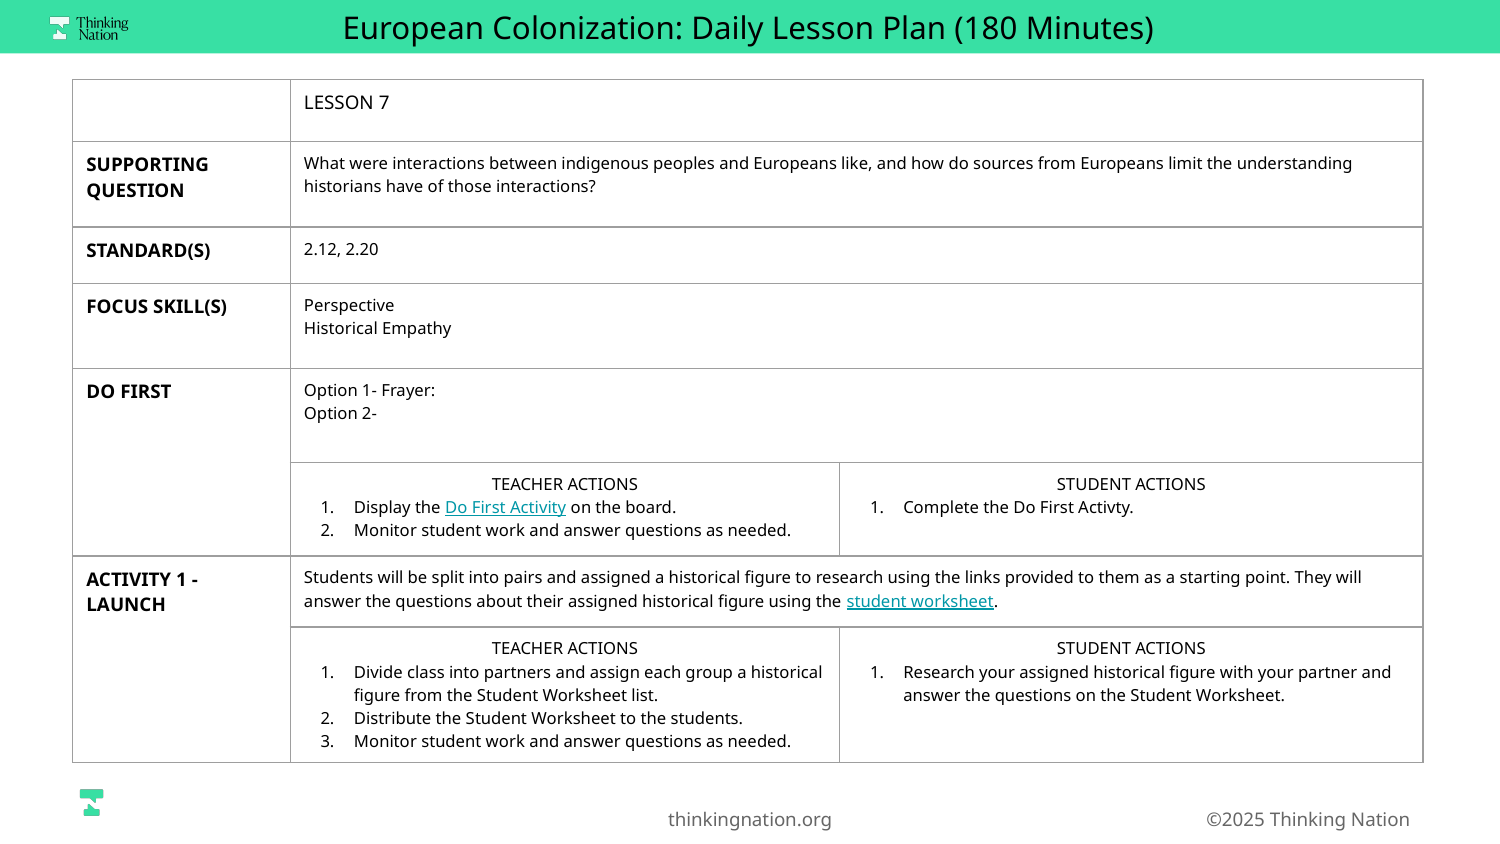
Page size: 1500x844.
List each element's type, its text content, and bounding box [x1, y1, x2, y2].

table_cell 2.12, 2.20 [291, 228, 1422, 283]
table_cell TEACHER ACTIONS Divide class into partners and assign each group a historical figure from the Student Worksheet list. Distribute the Student Worksheet to the students. Monitor student work and answer questions as needed. [291, 628, 839, 762]
table_cell ACTIVITY 1 - LAUNCH [73, 557, 290, 762]
table_header LESSON 7 [291, 80, 1422, 141]
text_box thinkingnation.org [572, 794, 928, 821]
table_cell STUDENT ACTIONS Research your assigned historical figure with your partner and answer the questions on the Student Worksheet. [840, 628, 1422, 762]
table_cell SUPPORTING QUESTION [73, 142, 290, 226]
table_cell Option 1- Frayer: Option 2- [291, 369, 1422, 462]
table_cell STANDARD(S) [73, 228, 290, 283]
text_box ©2025 Thinking Nation [1067, 794, 1423, 821]
table_header [73, 80, 290, 141]
text_box European Colonization: Daily Lesson Plan (180 Minutes) [0, 0, 1500, 54]
picture [73, 783, 110, 821]
table_cell DO FIRST [73, 369, 290, 555]
table_cell FOCUS SKILL(S) [73, 284, 290, 368]
table_cell TEACHER ACTIONS Display the Do First Activity on the board. Monitor student work and answer questions as needed. [291, 463, 839, 555]
table_cell What were interactions between indigenous peoples and Europeans like, and how do sources from Europeans limit the understanding historians have of those interactions? [291, 142, 1422, 226]
table_cell STUDENT ACTIONS Complete the Do First Activty. [840, 463, 1422, 555]
table_cell Students will be split into pairs and assigned a historical figure to research using the links provided to them as a starting point. They will answer the questions about their assigned historical figure using the student worksheet. [291, 557, 1422, 626]
picture [41, 9, 131, 47]
table_cell Perspective Historical Empathy [291, 284, 1422, 368]
